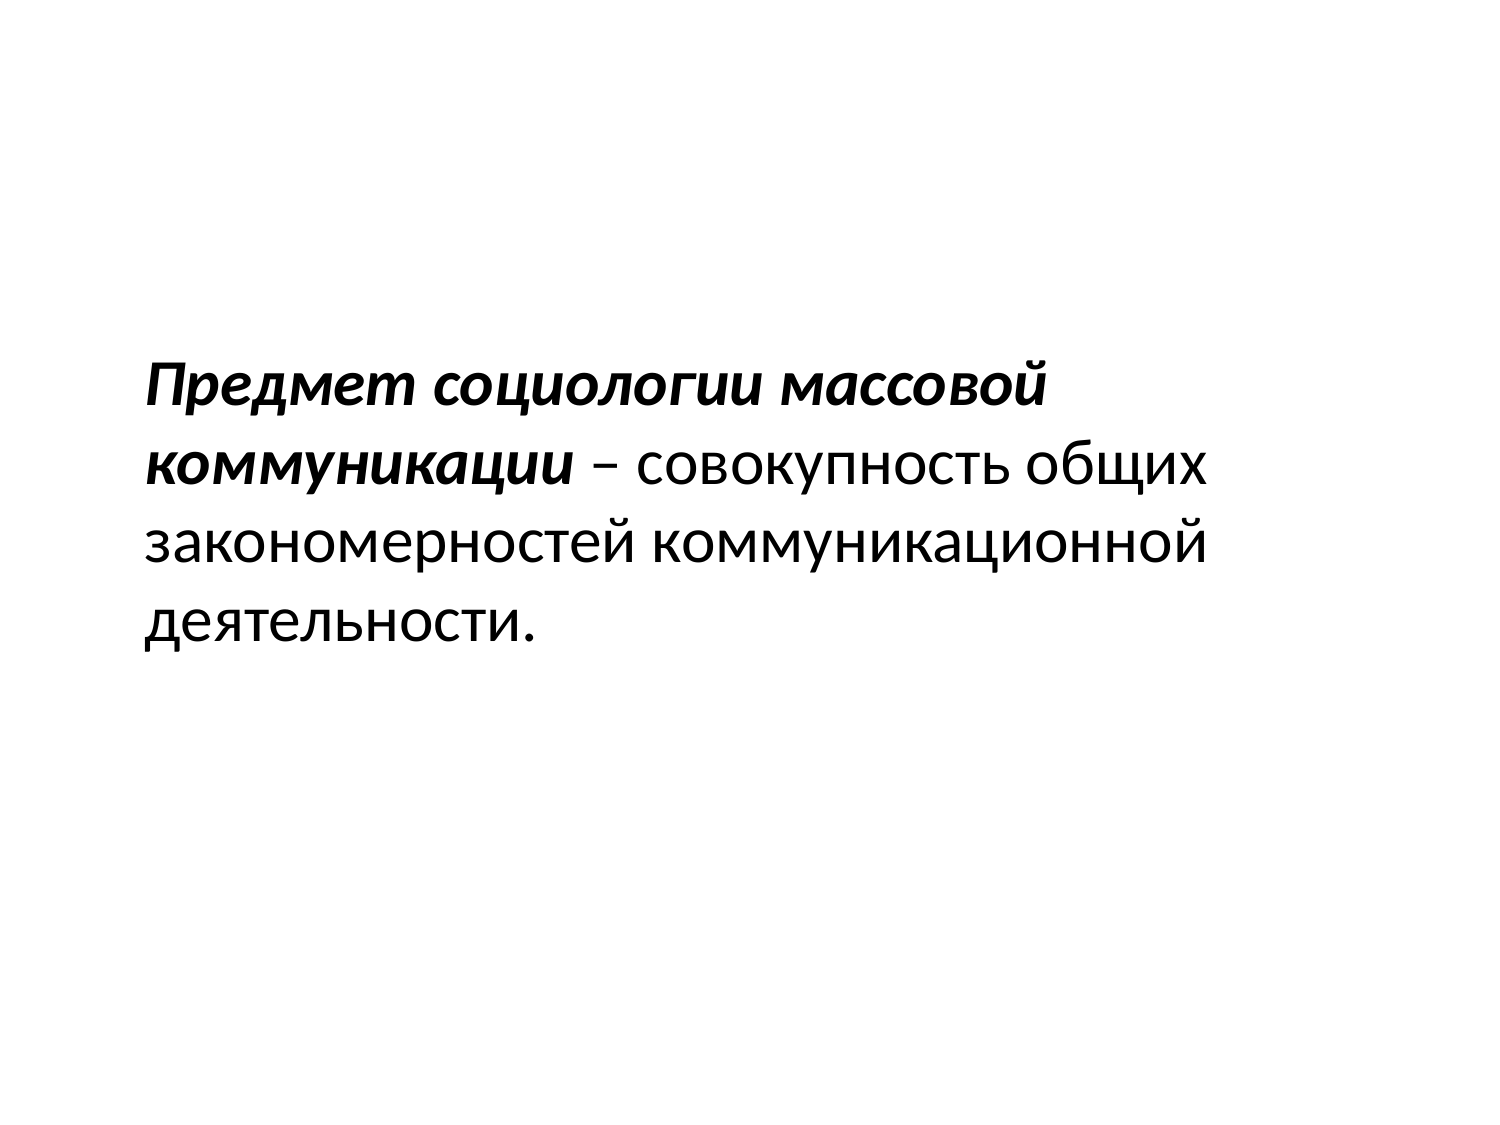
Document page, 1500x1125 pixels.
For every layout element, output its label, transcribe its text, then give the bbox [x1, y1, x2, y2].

list Предмет социологии массовой коммуникации – совокупность общих закономерностей коммуникационной деятельности. [75, 149, 1425, 663]
